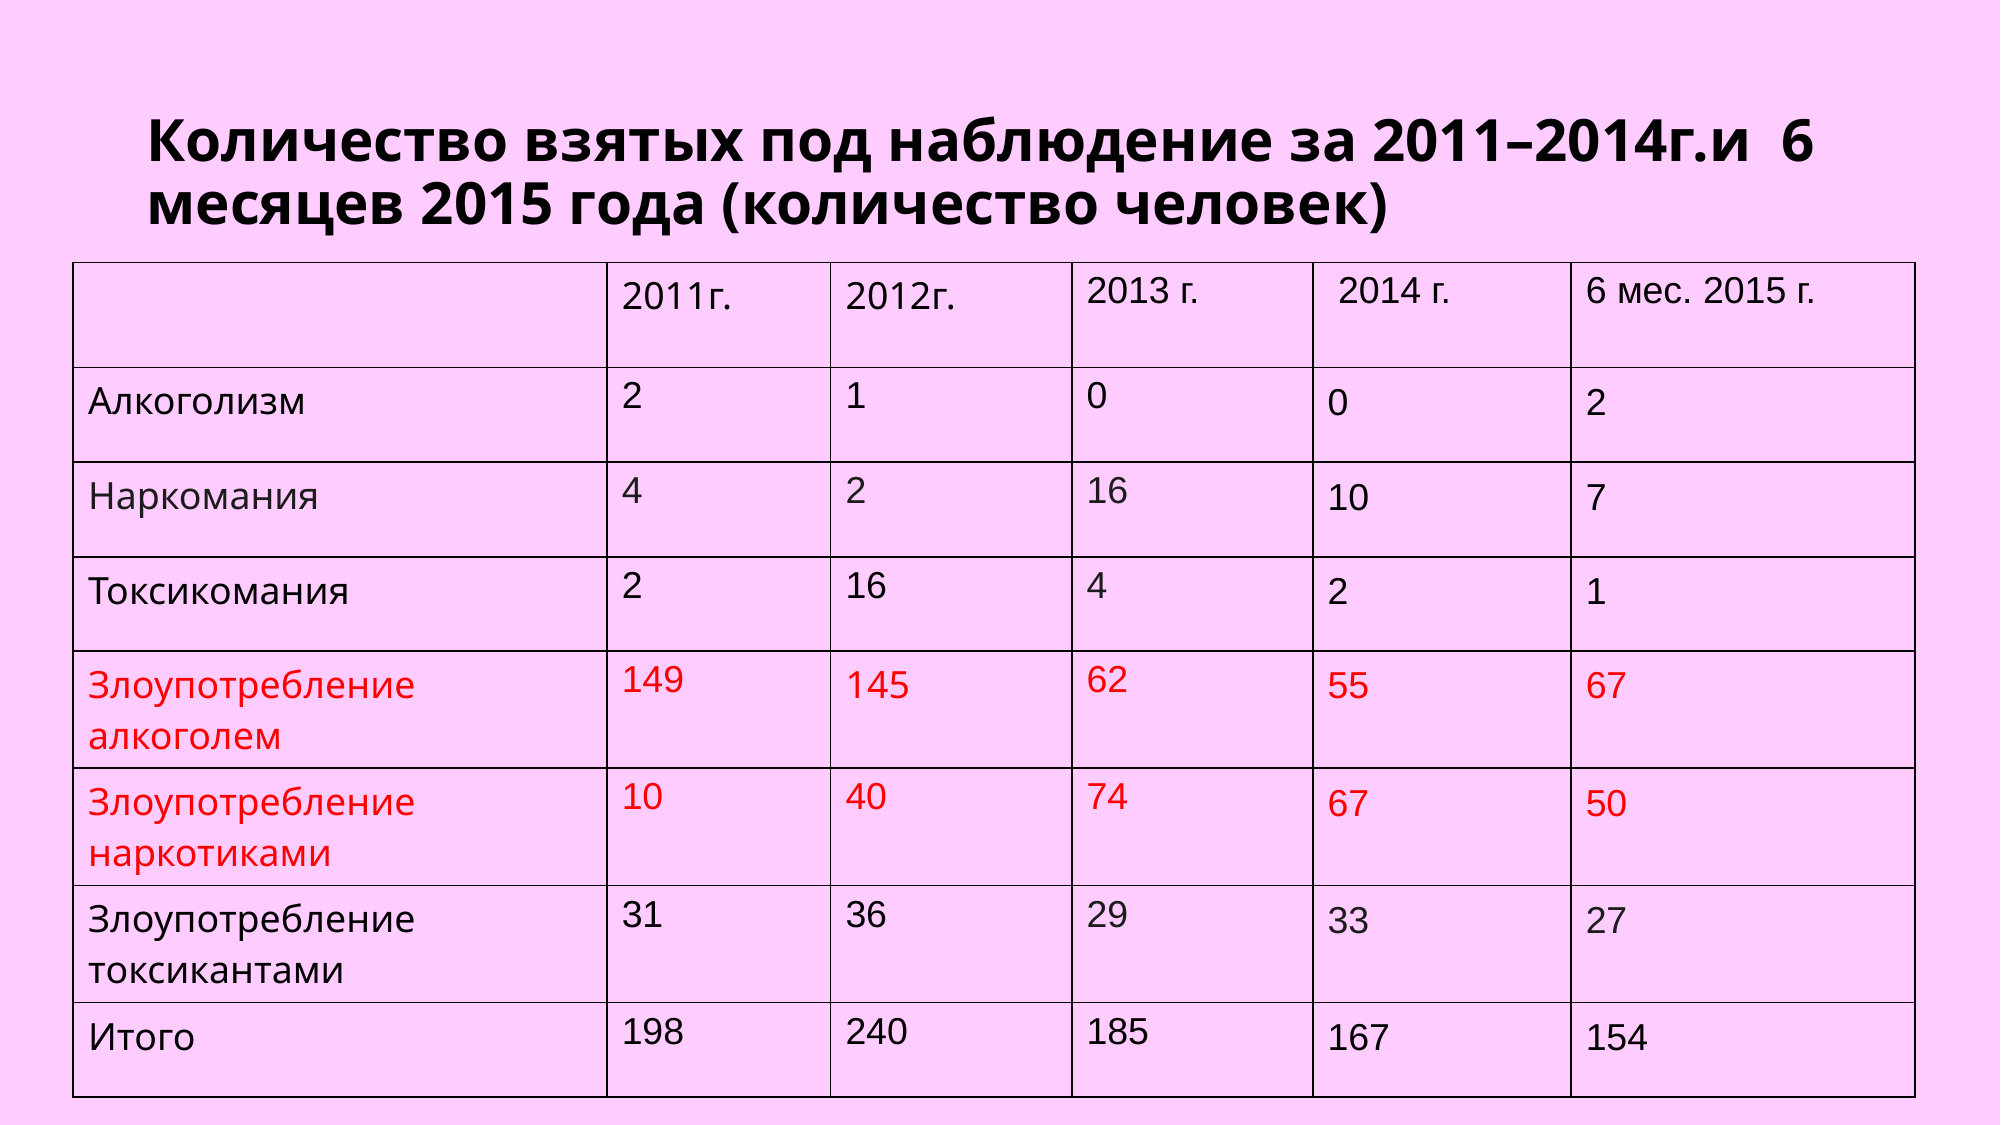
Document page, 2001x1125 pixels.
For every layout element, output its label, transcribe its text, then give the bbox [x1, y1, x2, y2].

title Количество взятых под наблюдение за 2011–2014г.и 6 месяцев 2015 года (количество человек) [131, 65, 1857, 262]
table_cell 67 [1314, 769, 1570, 885]
table_cell 145 [831, 652, 1071, 767]
table_cell 0 [1073, 368, 1312, 461]
table_cell 185 [1073, 1003, 1312, 1096]
table_cell 198 [608, 1003, 830, 1096]
table_cell 2 [1314, 558, 1570, 650]
table_cell Алкоголизм [74, 368, 606, 461]
table_cell 67 [1572, 652, 1914, 767]
table_cell 0 [1314, 368, 1570, 461]
table_cell Итого [74, 1003, 606, 1096]
table_cell 7 [1572, 463, 1914, 556]
table_cell 1 [831, 368, 1071, 461]
table_cell 40 [831, 769, 1071, 885]
table_cell 2 [608, 368, 830, 461]
table_cell 154 [1572, 1003, 1914, 1096]
table_cell 33 [1314, 886, 1570, 1002]
table_cell 2 [831, 463, 1071, 556]
table_header 2011г. [608, 263, 830, 367]
table_cell 55 [1314, 652, 1570, 767]
table_cell 4 [608, 463, 830, 556]
table_cell 10 [1314, 463, 1570, 556]
table_cell 16 [831, 558, 1071, 650]
table_cell 240 [831, 1003, 1071, 1096]
table_cell 27 [1572, 886, 1914, 1002]
table_cell 29 [1073, 886, 1312, 1002]
table_cell 2 [1572, 368, 1914, 461]
table_cell 4 [1073, 558, 1312, 650]
table_cell 1 [1572, 558, 1914, 650]
table_cell 62 [1073, 652, 1312, 767]
table_cell 74 [1073, 769, 1312, 885]
table_cell 16 [1073, 463, 1312, 556]
table_cell 149 [608, 652, 830, 767]
table_cell Злоупотребление алкоголем [74, 652, 606, 767]
table_header 2012г. [831, 263, 1071, 367]
table_cell Наркомания [74, 463, 606, 556]
table_cell Злоупотребление токсикантами [74, 886, 606, 1002]
table_cell Злоупотребление наркотиками [74, 769, 606, 885]
table_cell 50 [1572, 769, 1914, 885]
table_cell 36 [831, 886, 1071, 1002]
table_header 6 мес. 2015 г. [1572, 263, 1914, 367]
table_header 2014 г. [1314, 263, 1570, 367]
table_cell Токсикомания [74, 558, 606, 650]
table_cell 31 [608, 886, 830, 1002]
table_cell 2 [608, 558, 830, 650]
table_header [74, 263, 606, 367]
table_header 2013 г. [1073, 263, 1312, 367]
table_cell 10 [608, 769, 830, 885]
table_cell 167 [1314, 1003, 1570, 1096]
